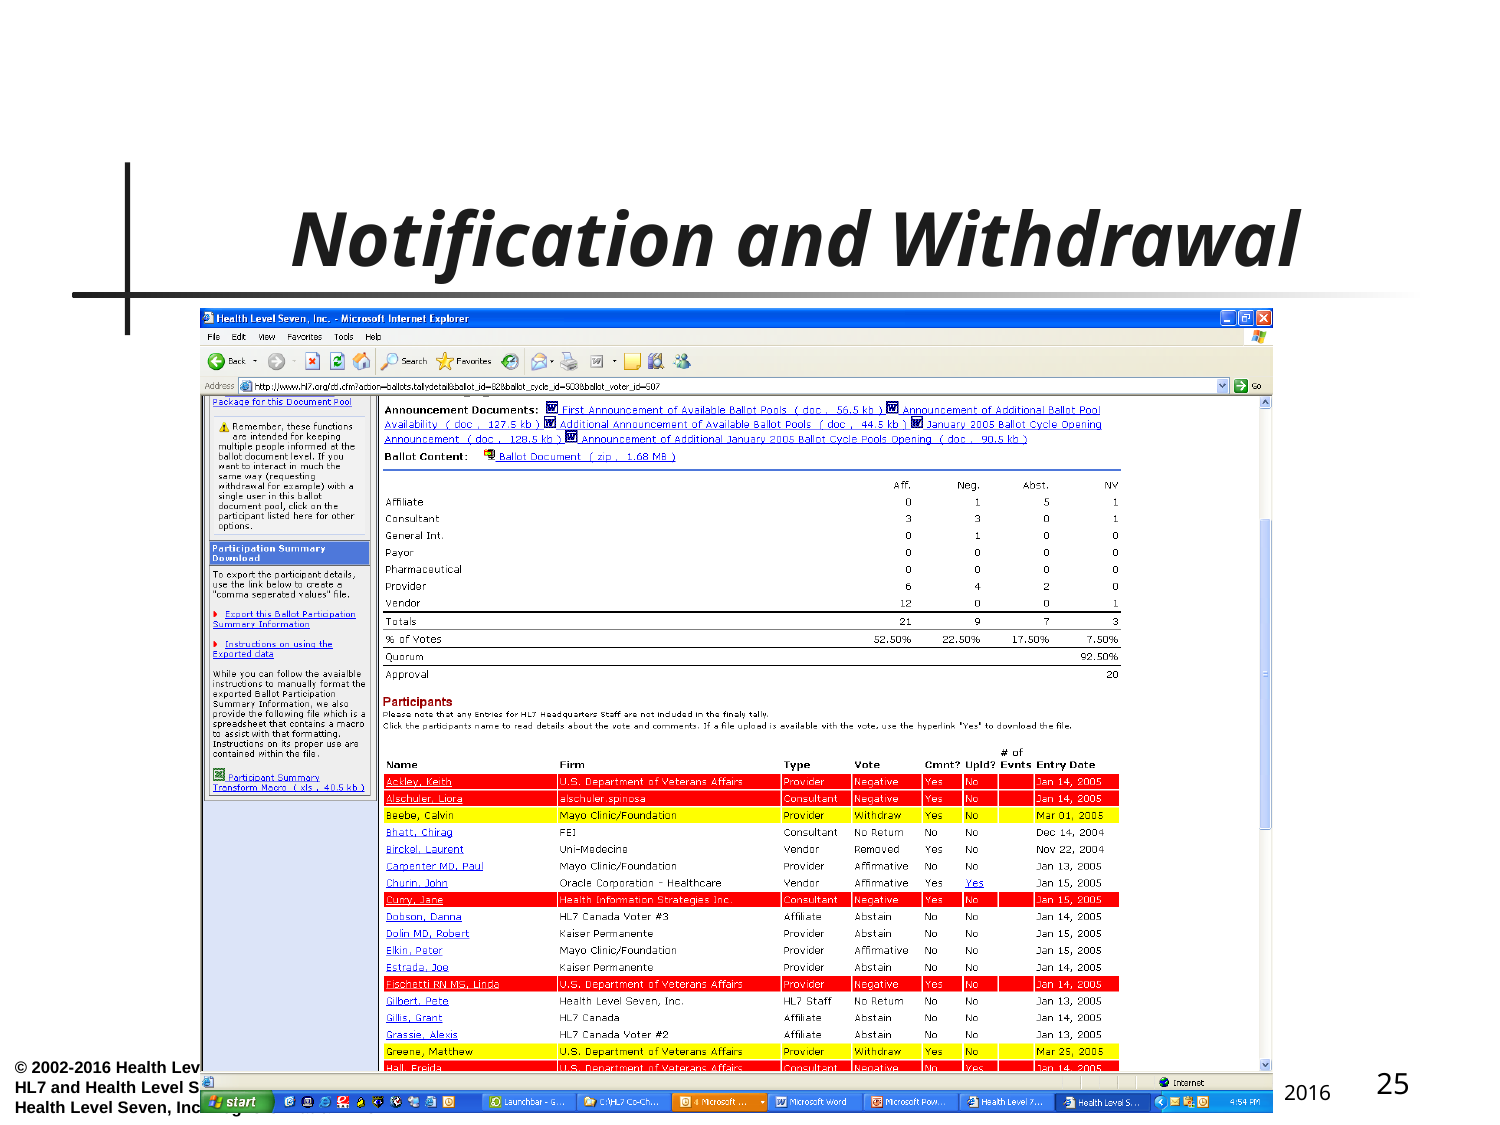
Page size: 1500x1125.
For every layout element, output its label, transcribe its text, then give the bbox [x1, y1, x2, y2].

picture [199, 308, 1273, 1113]
title Notification and Withdrawal [274, 101, 1468, 289]
slide_number 25 [1276, 1037, 1426, 1113]
